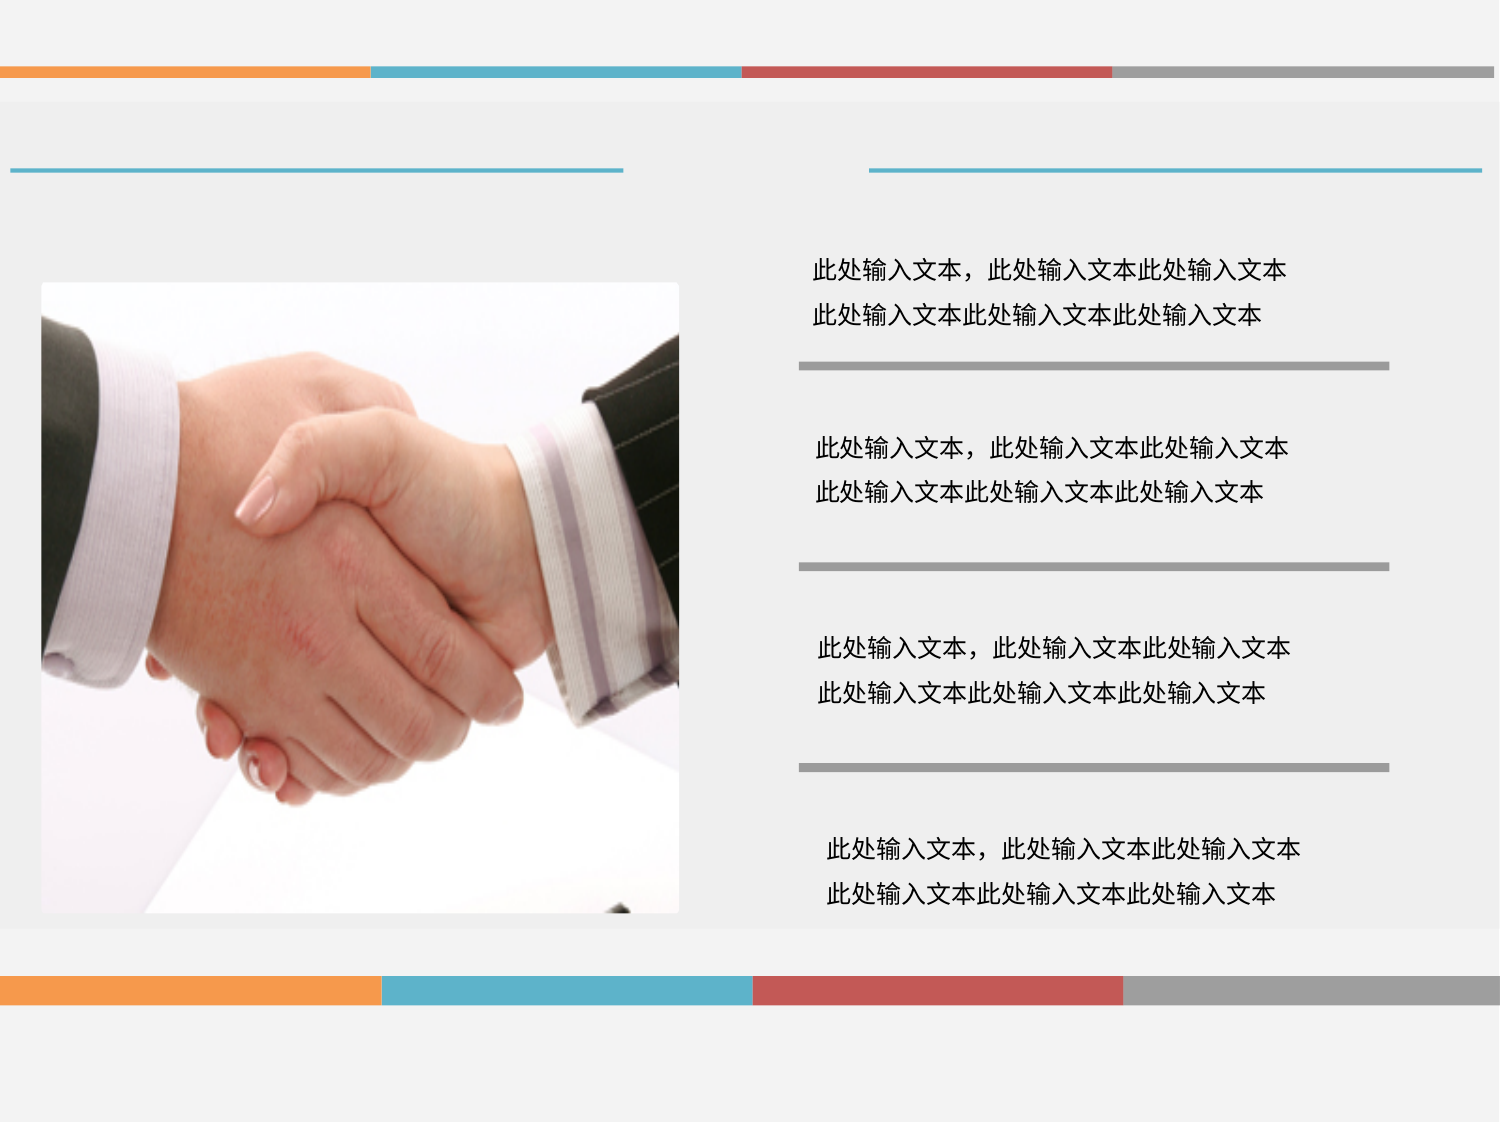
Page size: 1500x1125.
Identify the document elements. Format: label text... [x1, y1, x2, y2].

text_box [751, 974, 1121, 1007]
text_box [1110, 64, 1496, 80]
text_box [1121, 974, 1500, 1007]
text_box [8, 166, 625, 175]
text_box [740, 64, 1110, 80]
text_box 此处输入文本，此处输入文本此处输入文本此处输入文本此处输入文本此处输入文本 [811, 798, 1341, 929]
text_box [380, 974, 751, 1007]
text_box 此处输入文本，此处输入文本此处输入文本此处输入文本此处输入文本此处输入文本 [800, 397, 1329, 527]
text_box [797, 761, 1391, 774]
text_box 此处输入文本，此处输入文本此处输入文本此处输入文本此处输入文本此处输入文本 [797, 219, 1327, 350]
text_box [369, 64, 740, 80]
text_box [797, 360, 1391, 373]
text_box 此处输入文本，此处输入文本此处输入文本此处输入文本此处输入文本此处输入文本 [802, 597, 1332, 728]
text_box [41, 282, 680, 914]
text_box [797, 560, 1391, 573]
text_box [0, 974, 380, 1007]
text_box [0, 64, 369, 80]
text_box [867, 166, 1484, 175]
